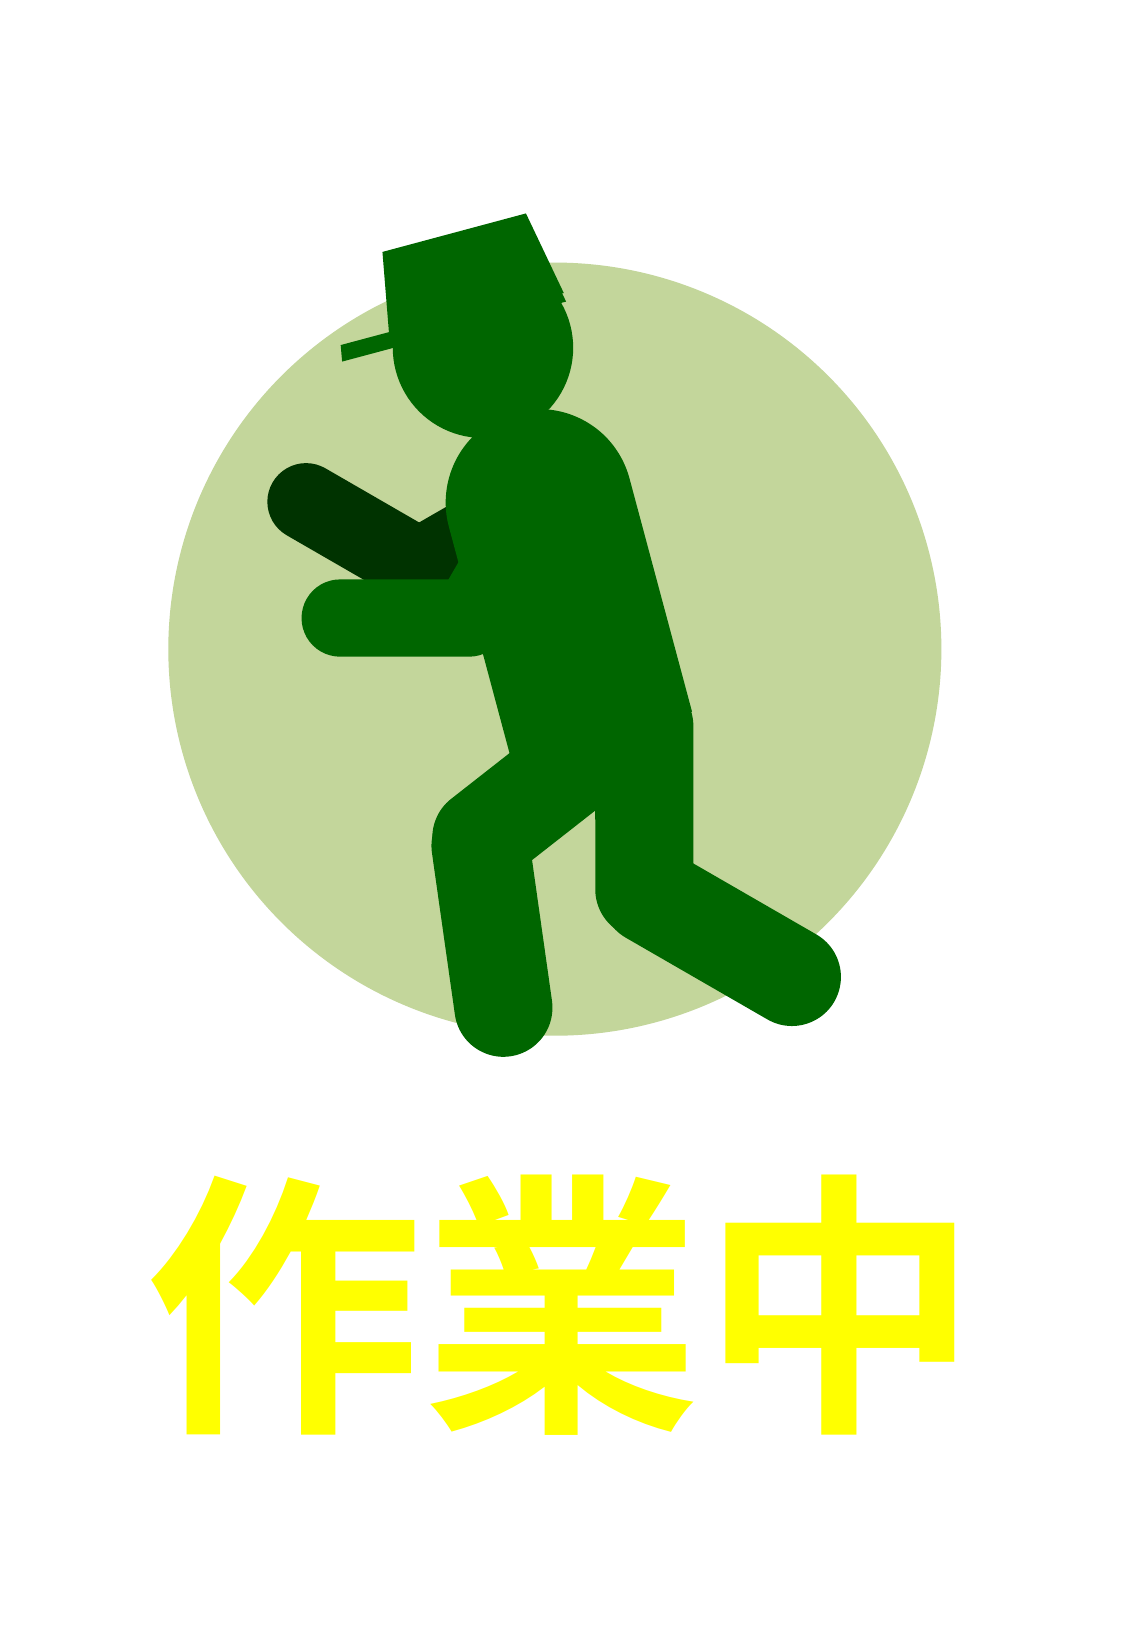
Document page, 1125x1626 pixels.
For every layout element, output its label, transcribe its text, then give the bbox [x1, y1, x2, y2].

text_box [168, 237, 942, 1048]
text_box 作業中 [0, 1126, 1125, 1474]
